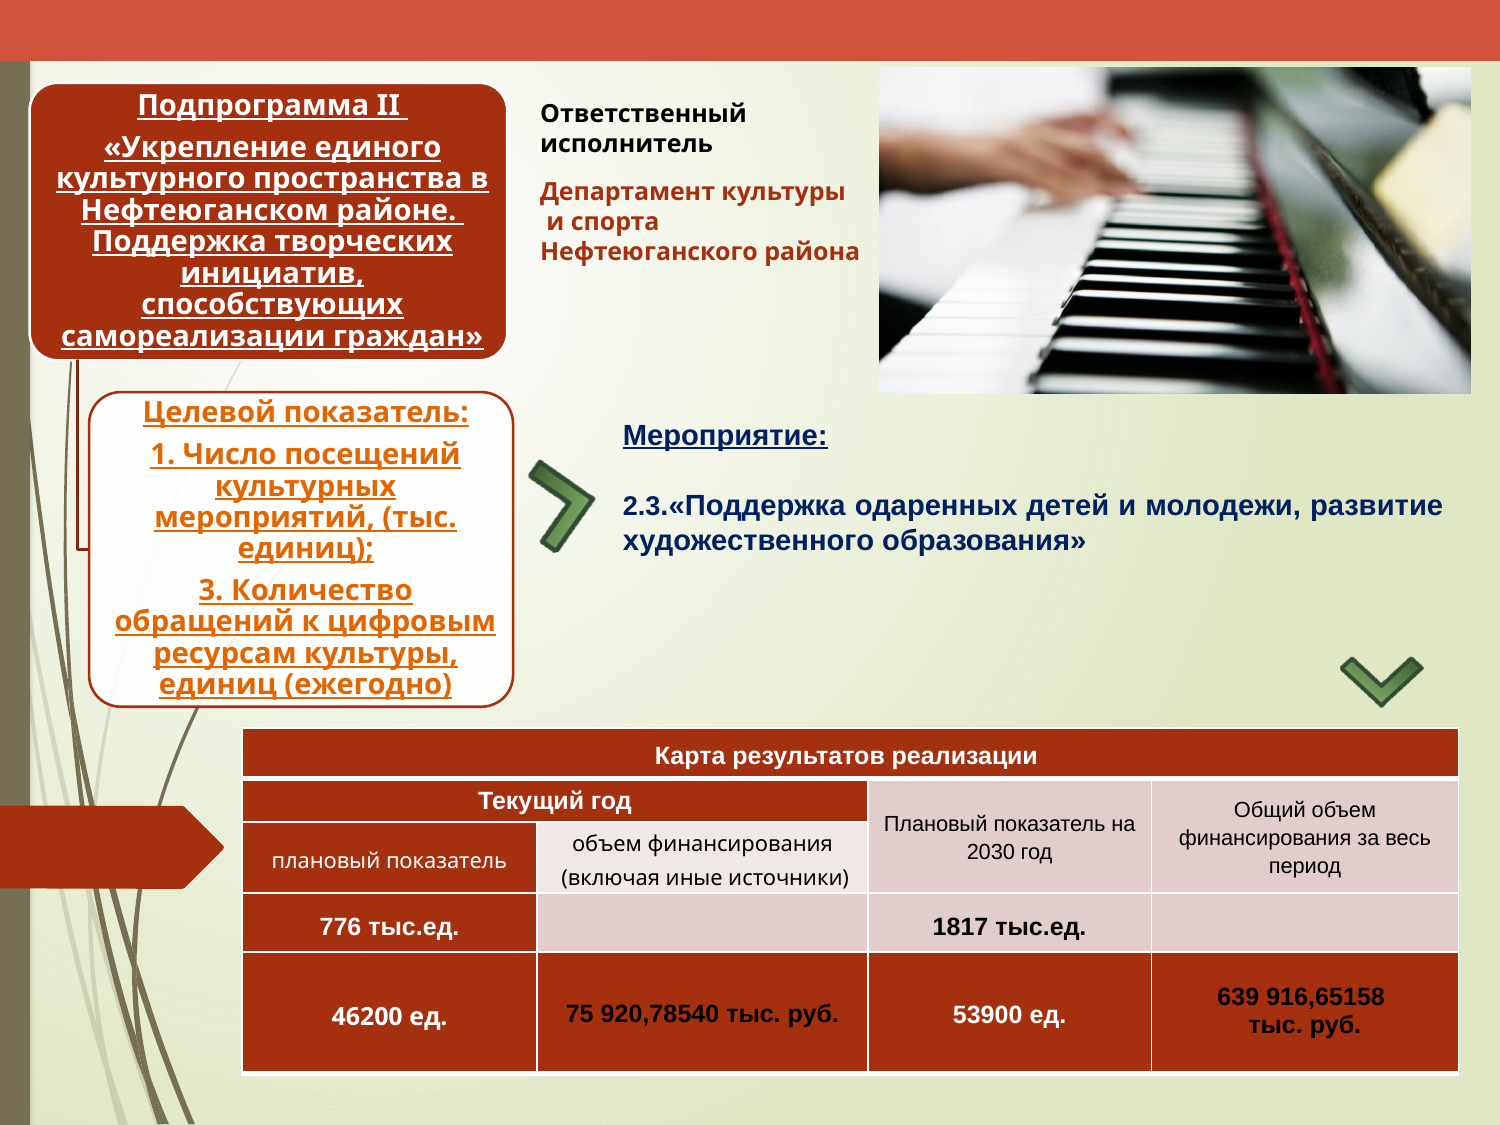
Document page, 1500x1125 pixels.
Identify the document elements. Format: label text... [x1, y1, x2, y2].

table_cell Текущий год [243, 781, 867, 821]
table_header 53900 ед. [869, 953, 1151, 1071]
picture [0, 0, 1500, 61]
table_header Карта результатов реализации [243, 729, 1458, 776]
text_box Департамент культуры и спорта Нефтеюганского района [553, 167, 874, 273]
table_cell [538, 894, 867, 951]
table_cell [1152, 894, 1458, 951]
table_cell 776 тыс.ед. [243, 894, 536, 951]
table_cell Общий объем финансирования за весь период [1152, 781, 1458, 892]
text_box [29, 68, 550, 752]
table_header 75 920,78540 тыс. руб. [538, 953, 867, 1071]
table_header 639 916,65158 тыс. руб. [1152, 953, 1458, 1071]
table_header 46200 ед. [243, 953, 536, 1071]
text_box Ответственный исполнитель [553, 89, 826, 165]
table_cell объем финансирования (включая иные источники) [538, 823, 867, 892]
table_cell плановый показатель [243, 823, 536, 892]
text_box Мероприятие: 2.3.«Поддержка одаренных детей и молодежи, развитие художественного образования» [608, 408, 1459, 564]
table_cell 1817 тыс.ед. [869, 894, 1151, 951]
picture [550, 431, 670, 563]
picture [879, 67, 1471, 394]
table_cell Плановый показатель на 2030 год [869, 781, 1151, 892]
picture [1340, 656, 1424, 764]
